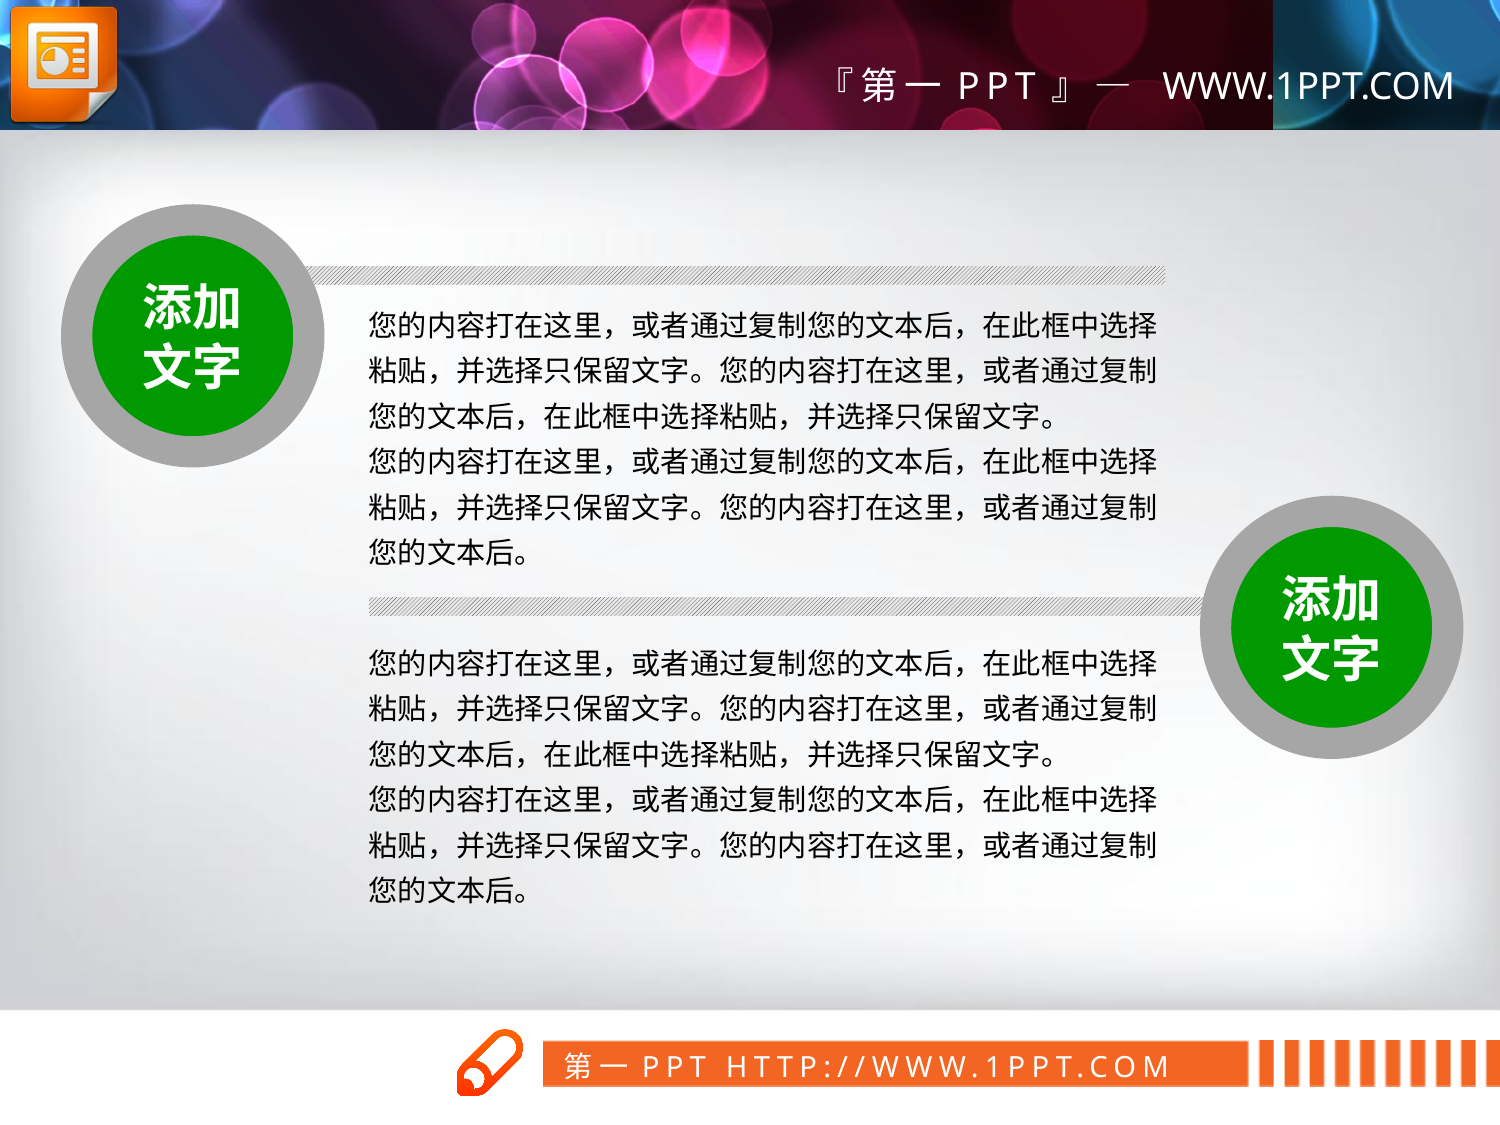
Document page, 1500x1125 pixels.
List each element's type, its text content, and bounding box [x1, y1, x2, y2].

text_box [368, 597, 1219, 616]
picture [0, 0, 1500, 1012]
picture [543, 1040, 1500, 1087]
text_box 添加文字 [1215, 511, 1448, 744]
text_box 添加文字 [76, 219, 309, 452]
text_box [288, 266, 1166, 285]
text_box 您的内容打在这里，或者通过复制您的文本后，在此框中选择粘贴，并选择只保留文字。您的内容打在这里，或者通过复制您的文本后，在此框中选择粘贴，并选择只保留文字。 您的内容打在这里，或者通过复制您的文本后，在此框中选择粘贴，并选择只保留文字。您的内容打在这里，或者通过复制您的文本后。 [353, 289, 1180, 577]
text_box 您的内容打在这里，或者通过复制您的文本后，在此框中选择粘贴，并选择只保留文字。您的内容打在这里，或者通过复制您的文本后，在此框中选择粘贴，并选择只保留文字。 您的内容打在这里，或者通过复制您的文本后，在此框中选择粘贴，并选择只保留文字。您的内容打在这里，或者通过复制您的文本后。 [353, 627, 1180, 915]
